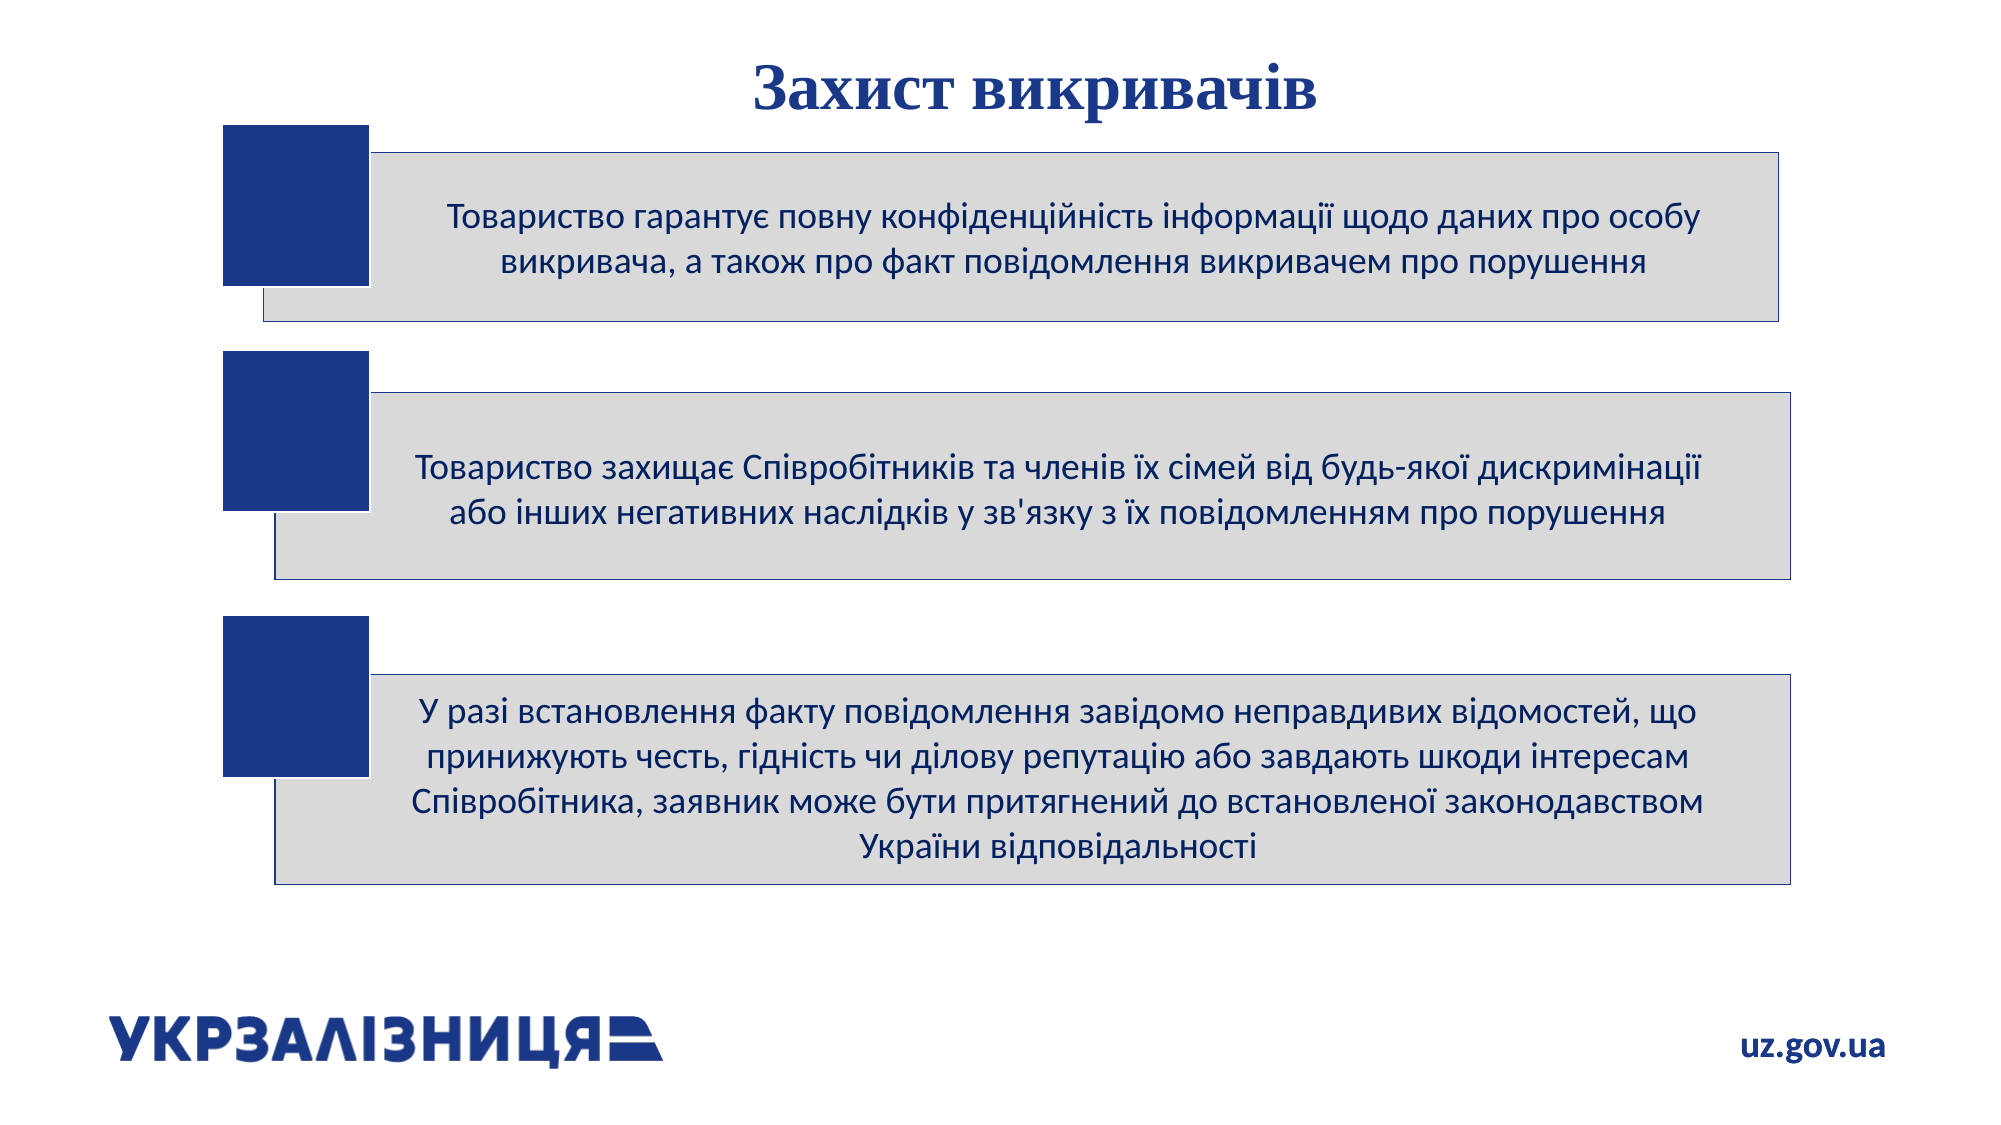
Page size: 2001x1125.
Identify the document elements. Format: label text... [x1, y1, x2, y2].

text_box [274, 463, 1791, 885]
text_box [263, 152, 1779, 322]
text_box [274, 205, 1791, 463]
text_box [221, 614, 274, 779]
text_box [221, 349, 274, 513]
picture [108, 1015, 663, 1071]
title Захист викривачів [108, 51, 1964, 125]
text_box [221, 123, 371, 288]
